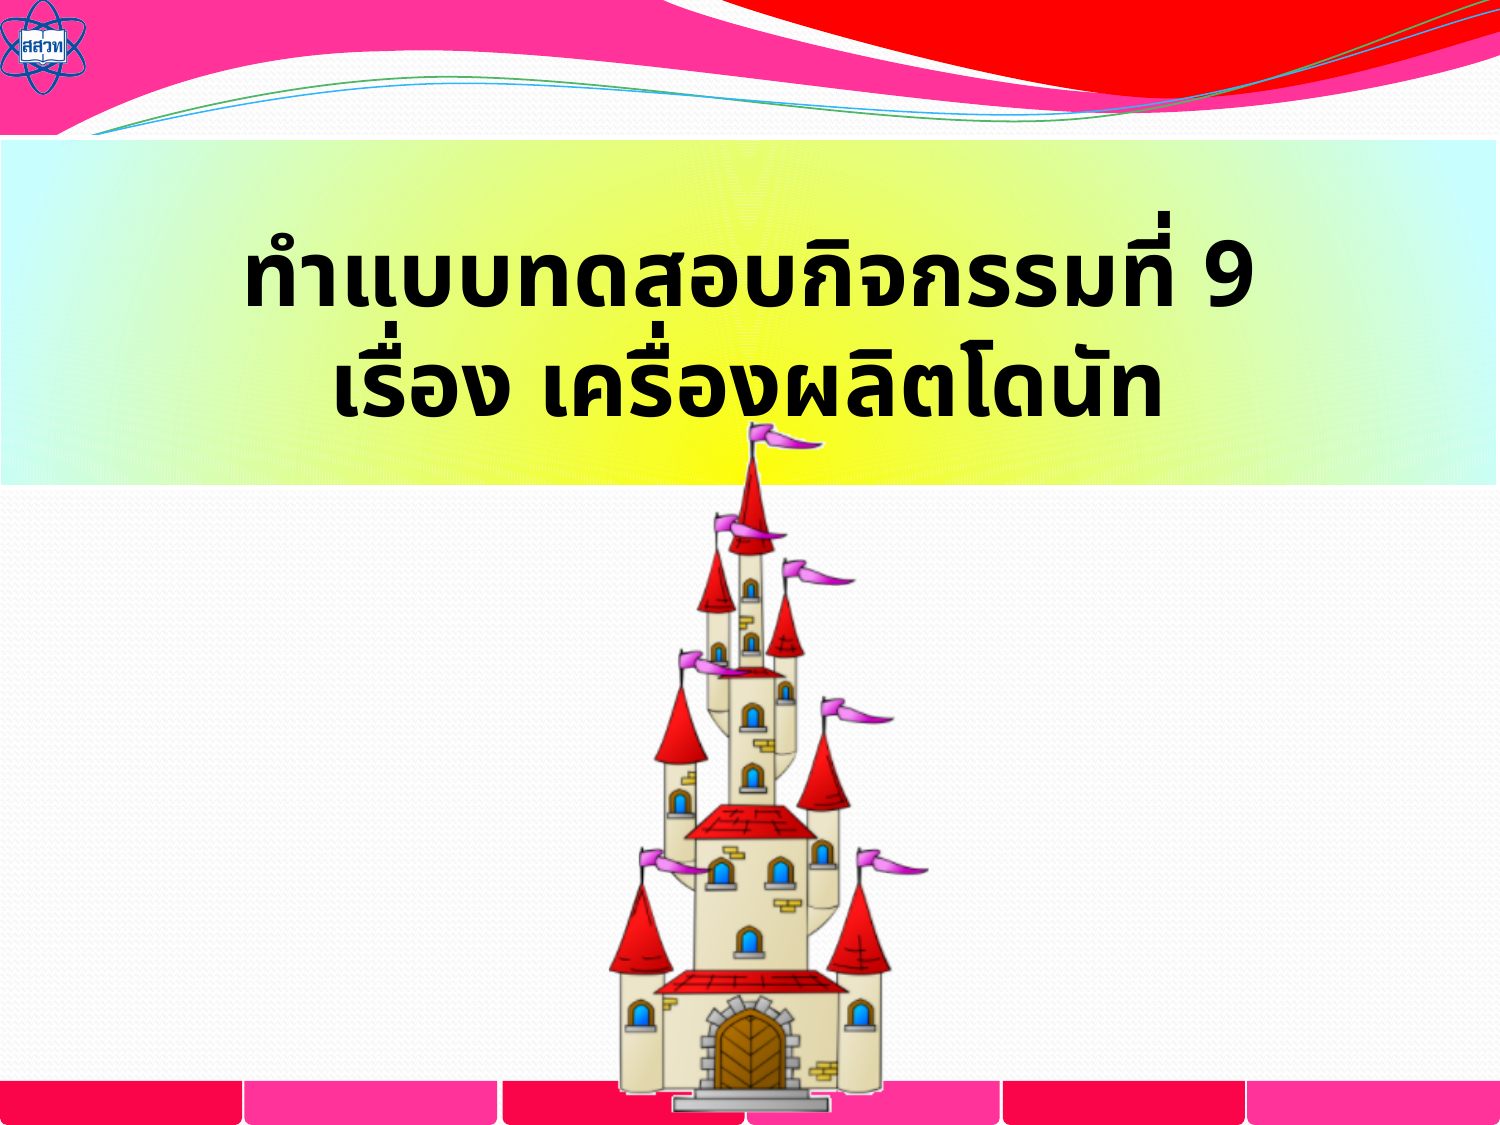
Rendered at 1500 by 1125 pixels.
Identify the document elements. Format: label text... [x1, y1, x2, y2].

text_box Rabbit [952, 1080, 956, 1125]
picture [562, 402, 948, 1125]
picture [0, 0, 86, 95]
text_box ทำแบบทดสอบกิจกรรมที่ 9 เรื่อง เครื่องผลิตโดนัท [0, 137, 1499, 488]
